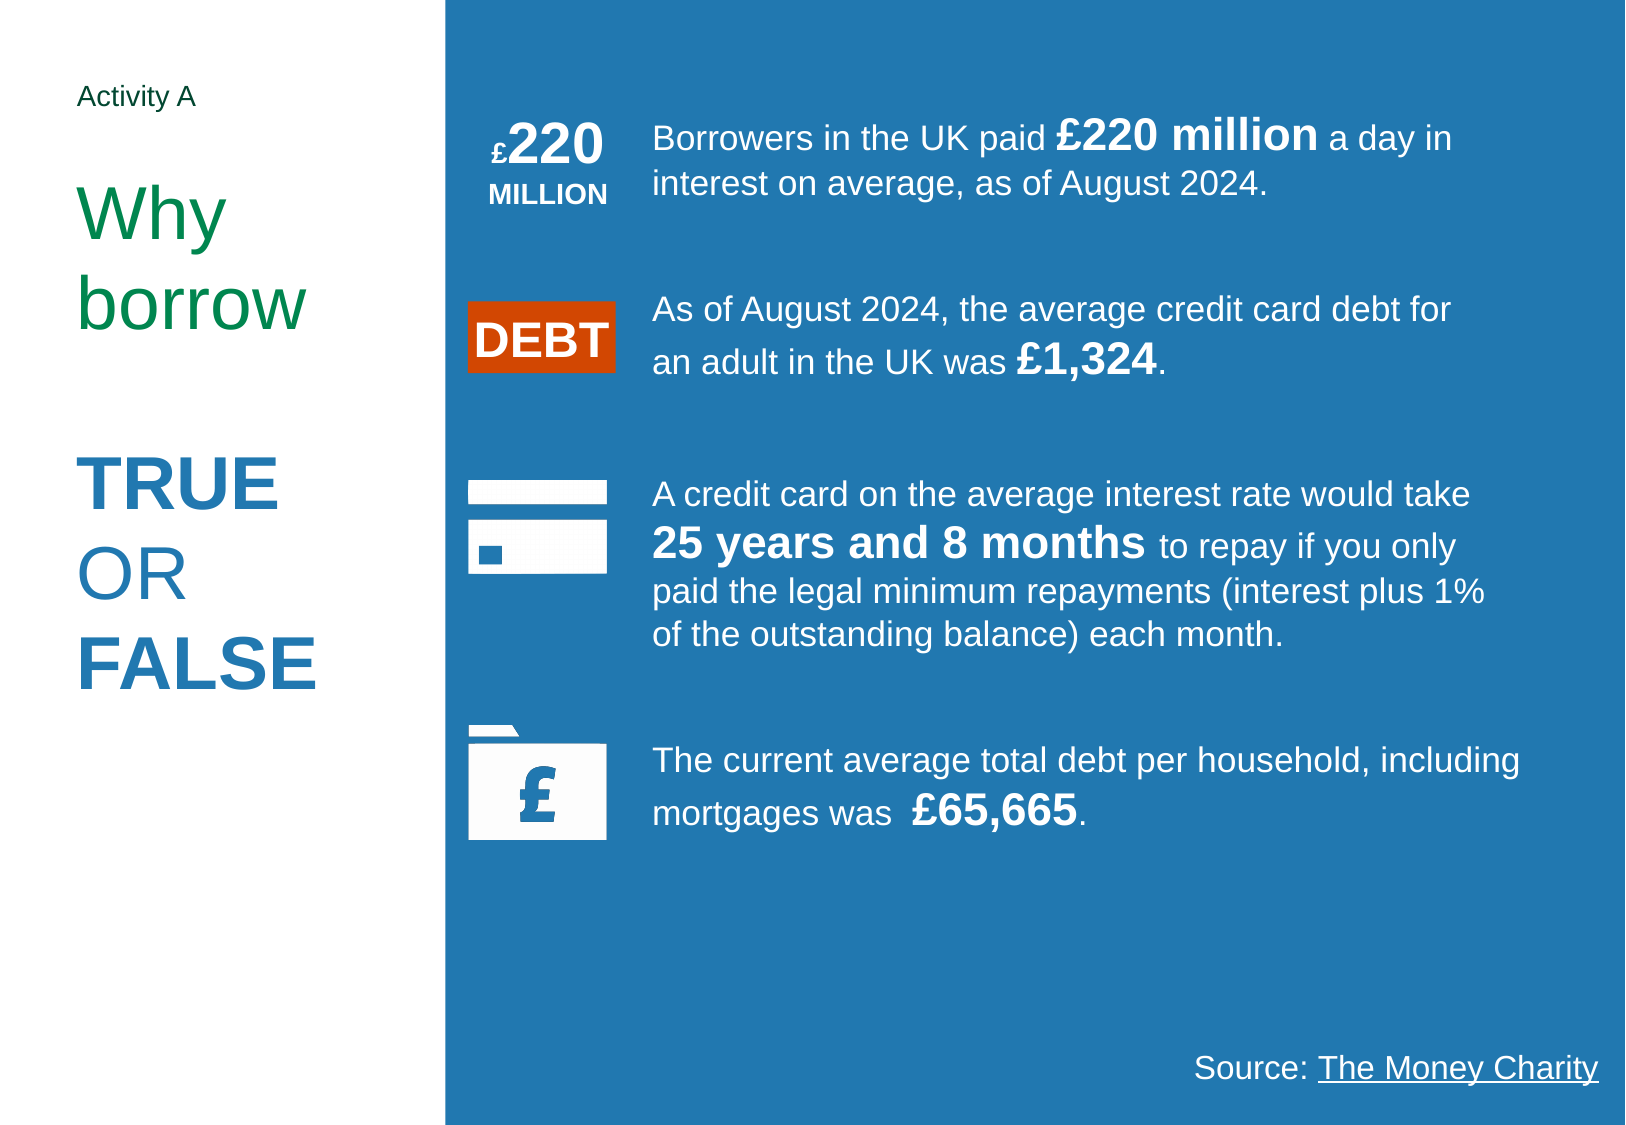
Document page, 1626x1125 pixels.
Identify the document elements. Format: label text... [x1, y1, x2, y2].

picture [468, 724, 607, 841]
text_box DEBT [467, 301, 616, 374]
text_box Source: The Money Charity [1179, 1038, 1615, 1094]
text_box Borrowers in the UK paid £220 million a day in interest on average, as of August 2024. As of August 2024, the average credit card debt for an adult in the UK was £1,324. A credit card on the average interest rate would take 25 years and 8 months to repay if you only paid the legal minimum repayments (interest plus 1% of the outstanding balance) each month. The current average total debt per household, including mortgages was £65,665. [445, 0, 1625, 1125]
title Activity A Why borrow True or False [76, 76, 407, 865]
text_box £220 MILLION [453, 105, 644, 211]
picture [468, 480, 607, 574]
